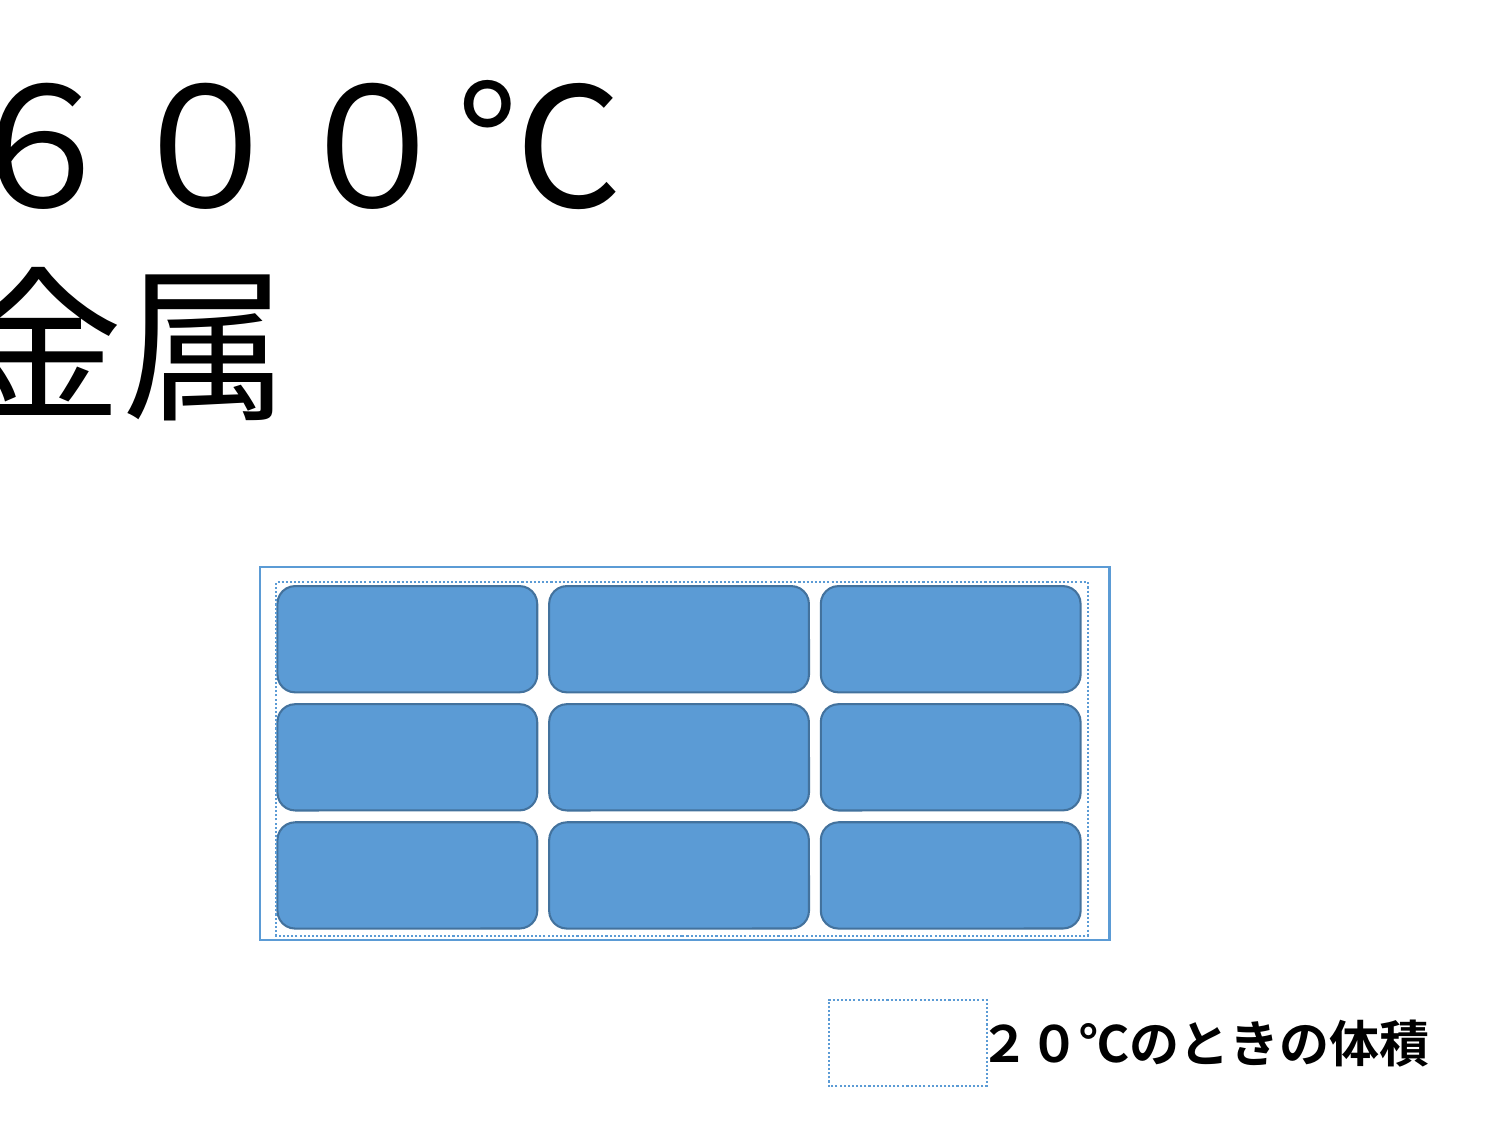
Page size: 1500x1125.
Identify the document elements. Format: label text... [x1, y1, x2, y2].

text_box [259, 566, 1111, 941]
text_box ６００℃ 金属 [0, 33, 638, 449]
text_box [828, 999, 1422, 1087]
text_box [275, 581, 1089, 937]
